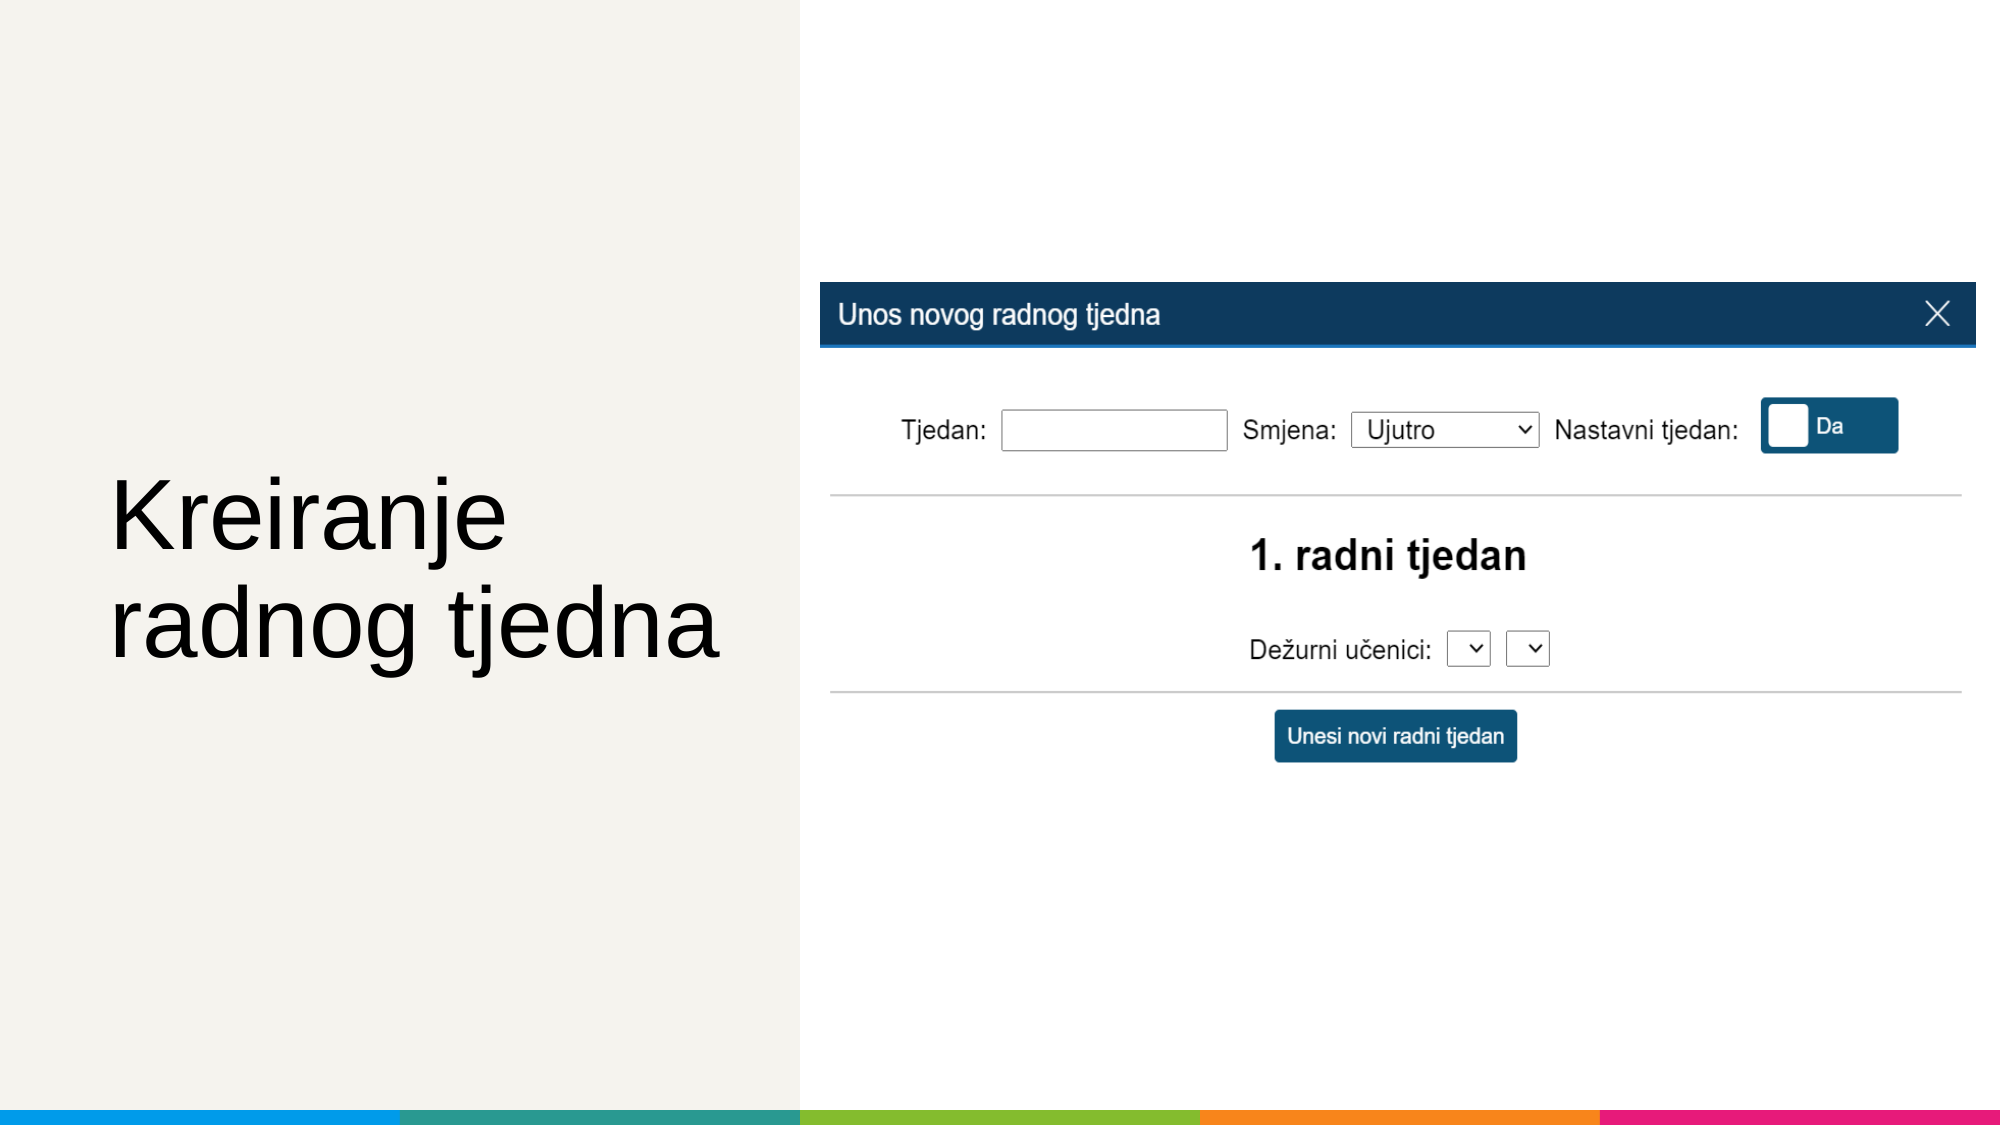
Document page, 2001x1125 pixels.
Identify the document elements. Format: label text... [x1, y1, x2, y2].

picture [820, 282, 1976, 779]
title Kreiranje radnog tjedna [94, 423, 740, 687]
